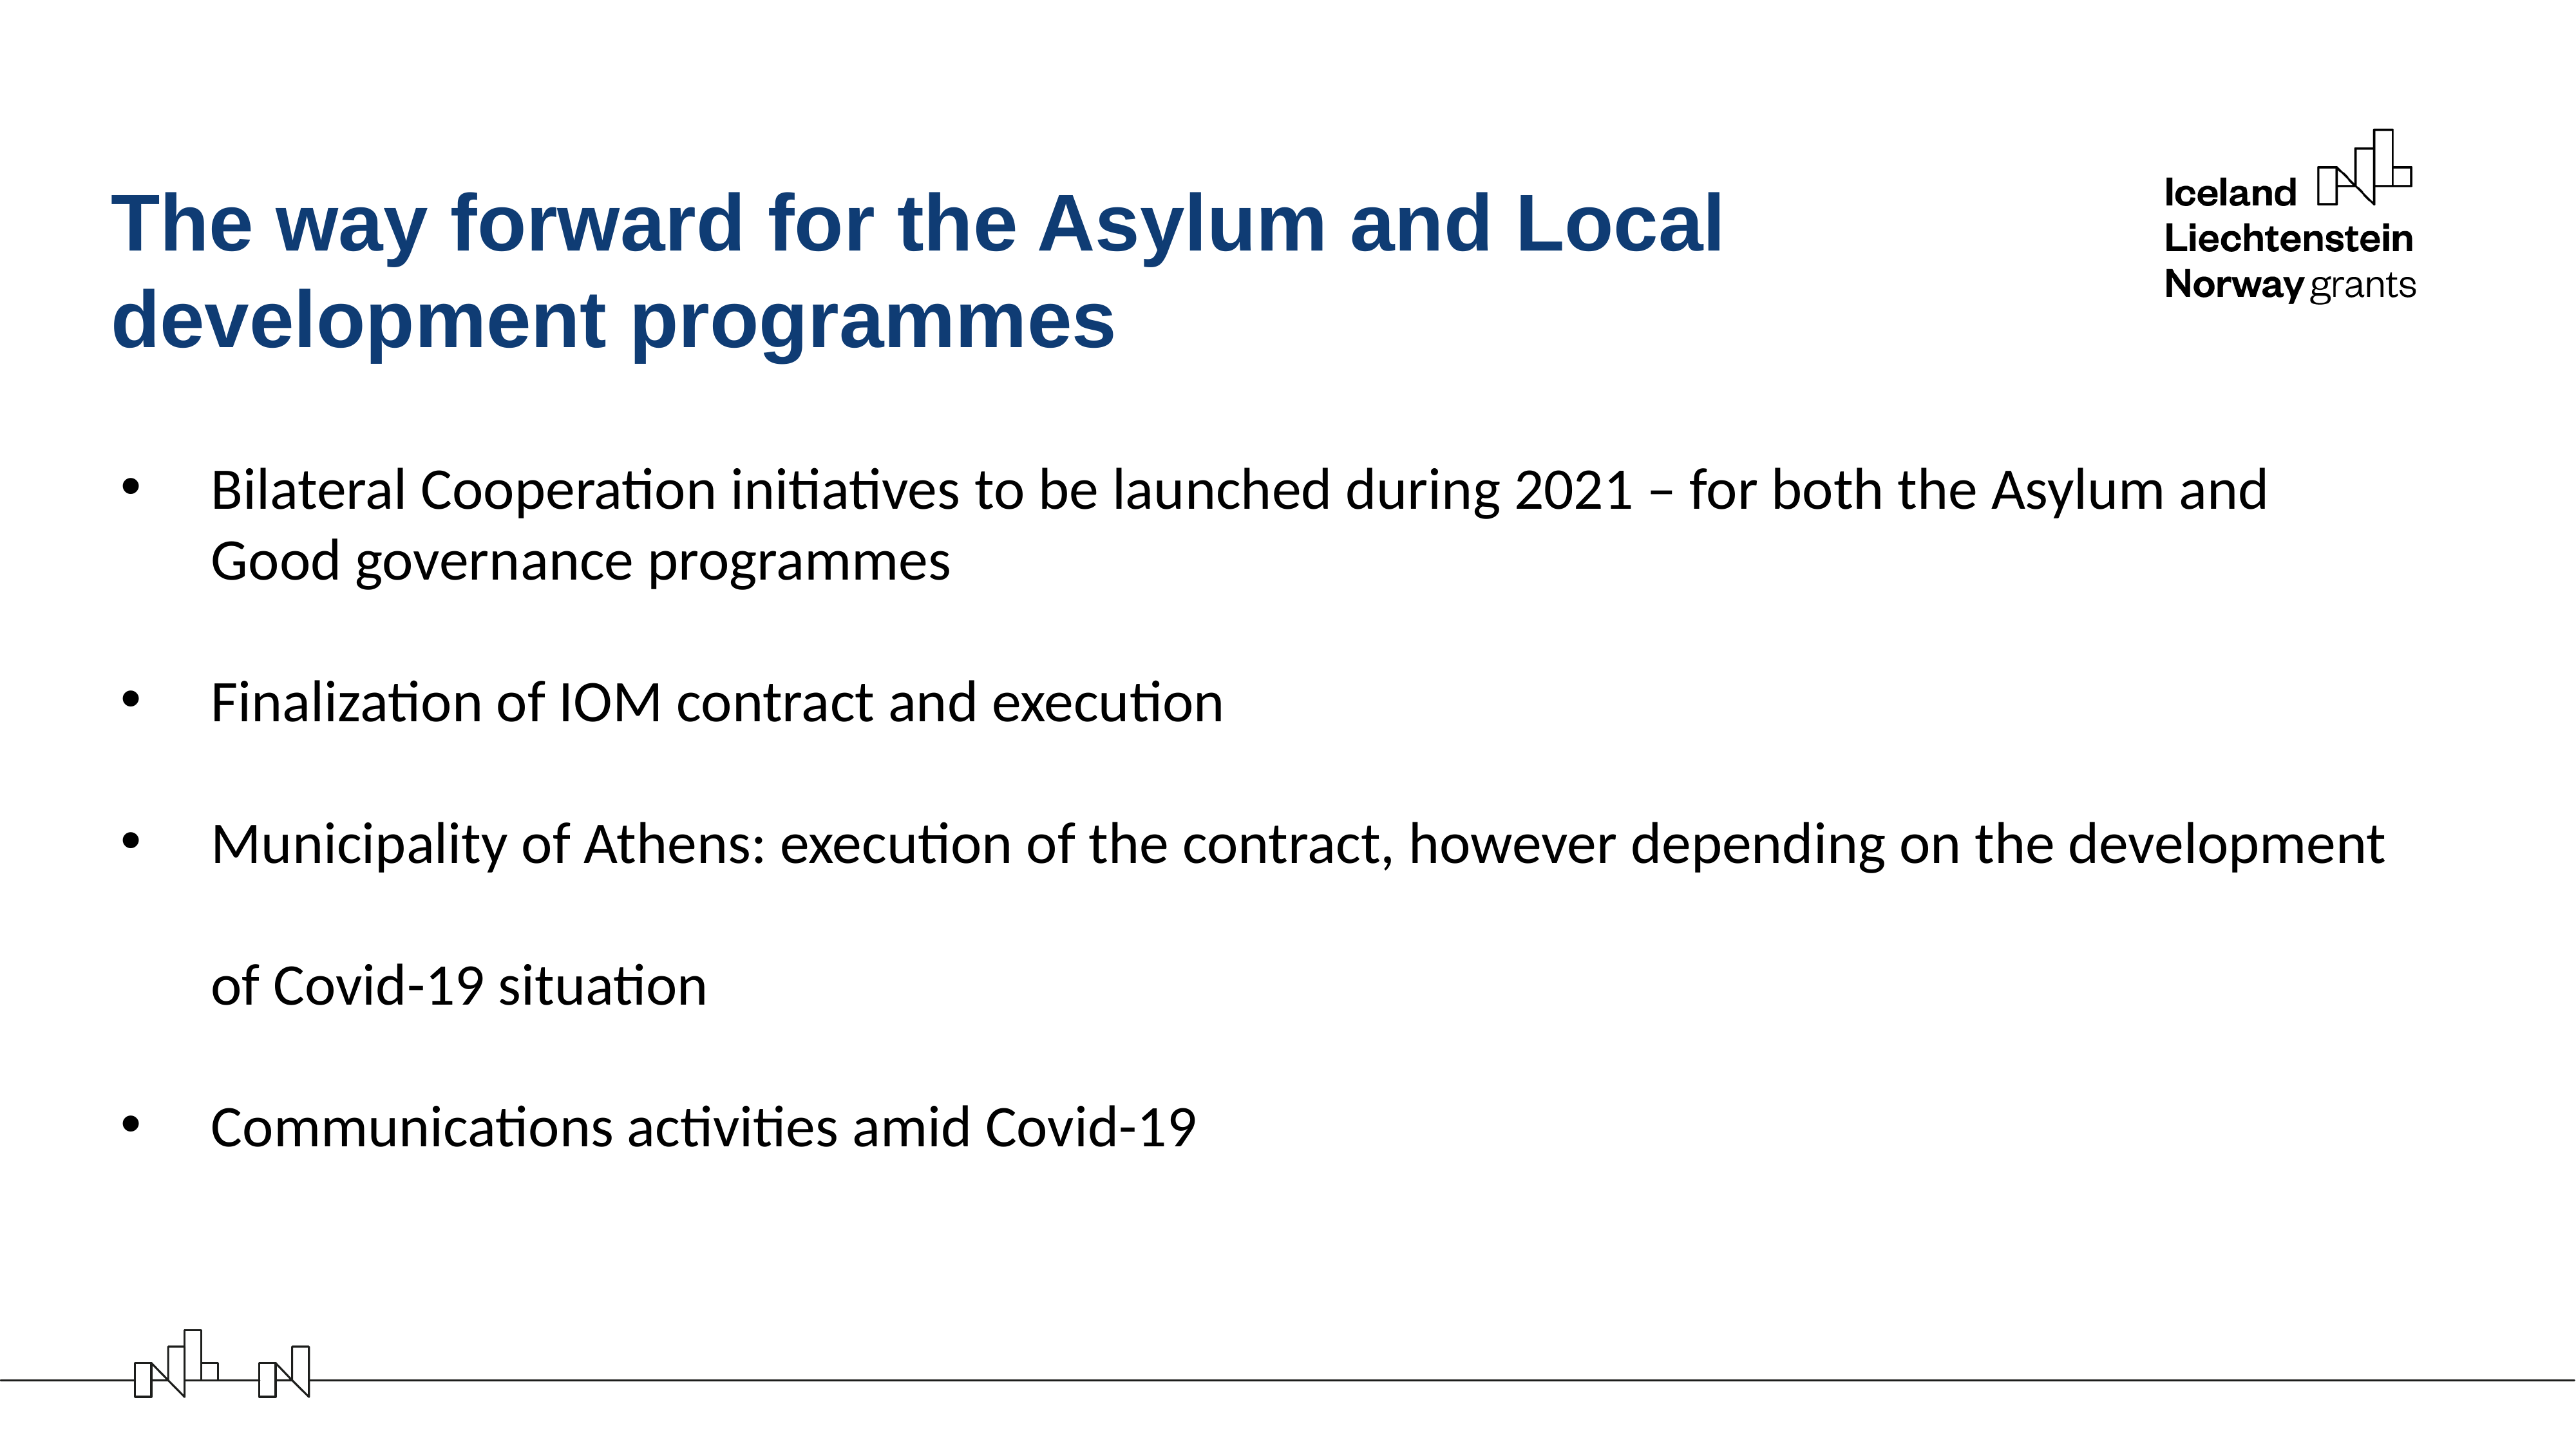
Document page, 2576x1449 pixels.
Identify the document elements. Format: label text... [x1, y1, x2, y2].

text_box Bilateral Cooperation initiatives to be launched during 2021 – for both the Asylum and Good governance programmes Finalization of IOM contract and execution Municipality of Athens: execution of the contract, however depending on the development of Covid-19 situation Communications activities amid Covid-19 [111, 445, 2402, 1163]
title The way forward for the Asylum and Local development programmes [111, 169, 2116, 365]
picture [2116, 41, 2465, 391]
